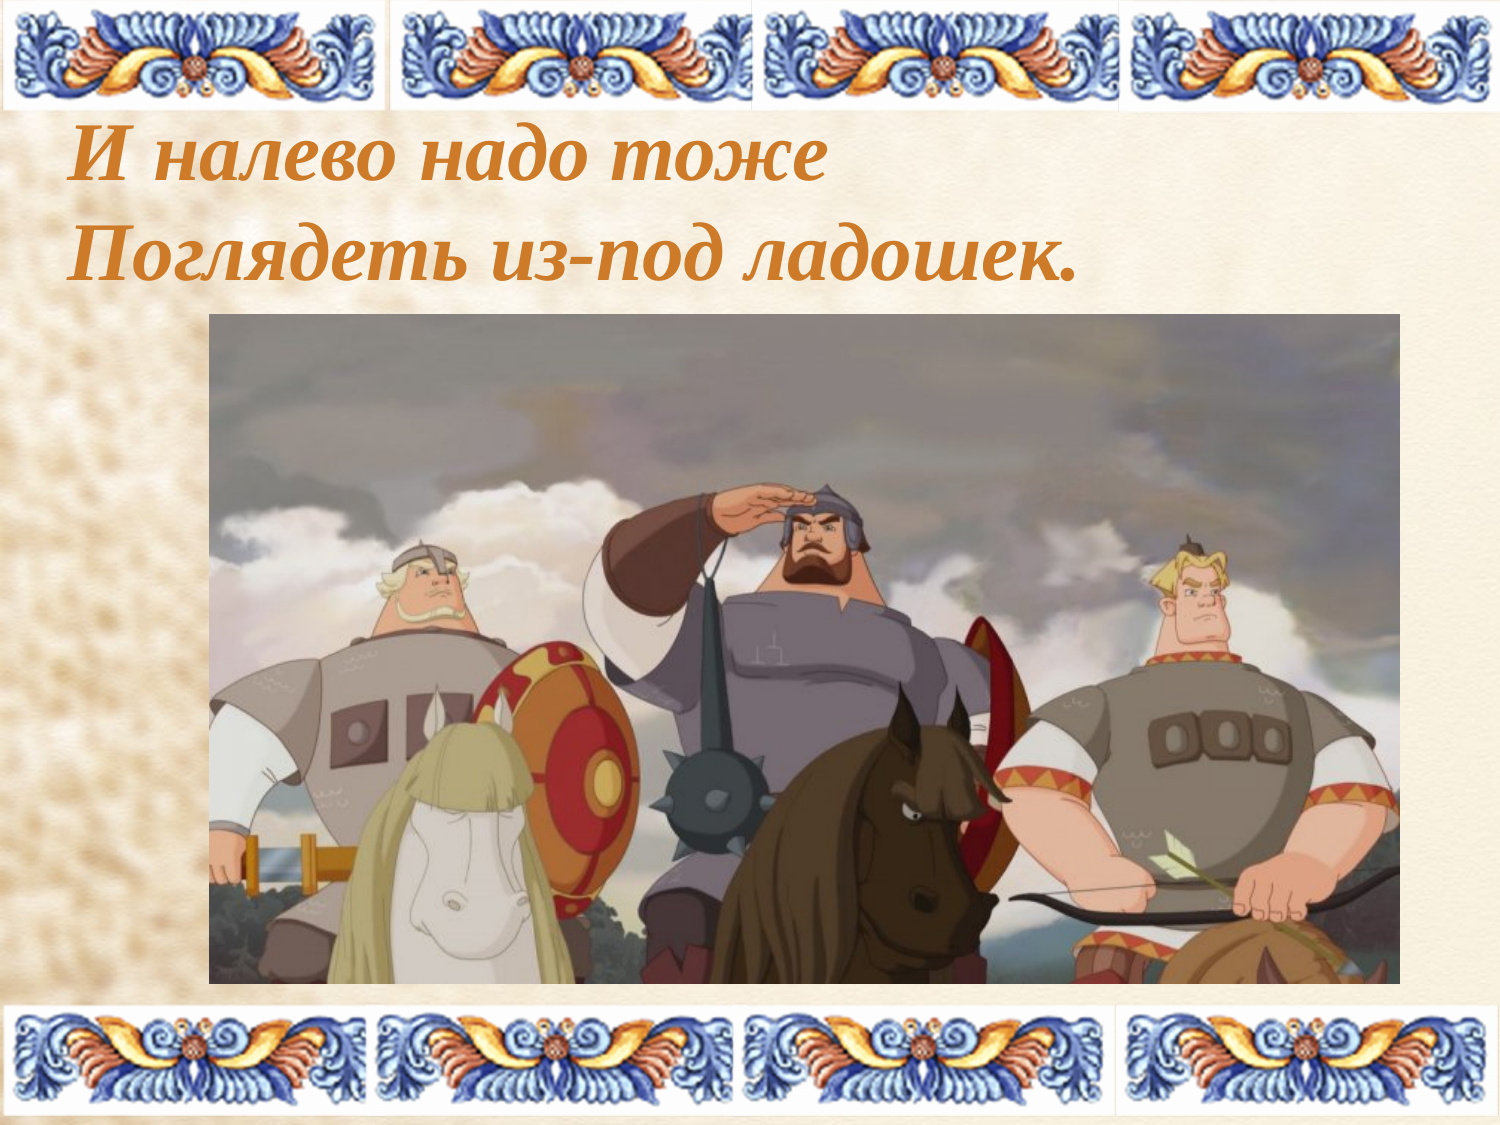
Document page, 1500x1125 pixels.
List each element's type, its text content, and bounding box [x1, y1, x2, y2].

text_box И налево надо тоже Поглядеть из-под ладошек. [53, 210, 1223, 405]
picture [0, 0, 1500, 1125]
